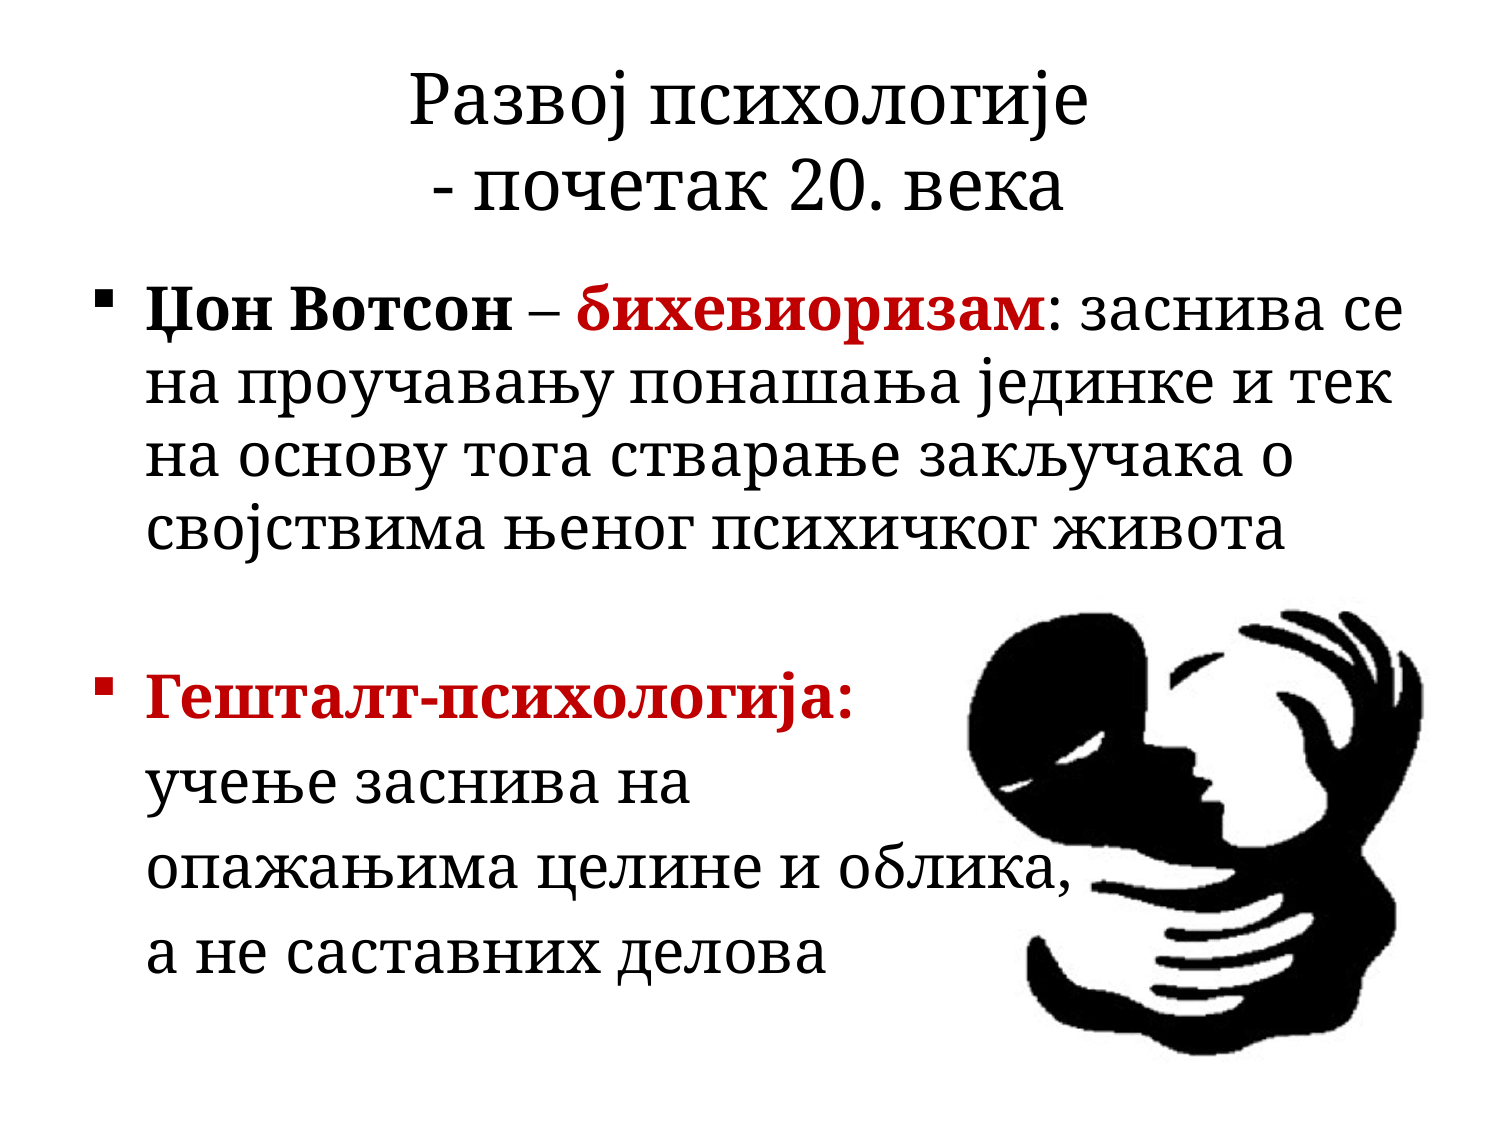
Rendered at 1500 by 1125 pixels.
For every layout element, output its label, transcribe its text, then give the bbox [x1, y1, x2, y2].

title Развој психологије - почетак 20. века [74, 44, 1426, 233]
list Џон Вотсон – бихевиоризам: заснива се на проучавању понашања јединке и тек на основу тога стварање закључака о својствима њеног психичког живота Гешталт-психологија: учење заснива на опажањима целине и облика, а не саставних делова [74, 262, 1426, 1006]
picture [726, 597, 1500, 1091]
